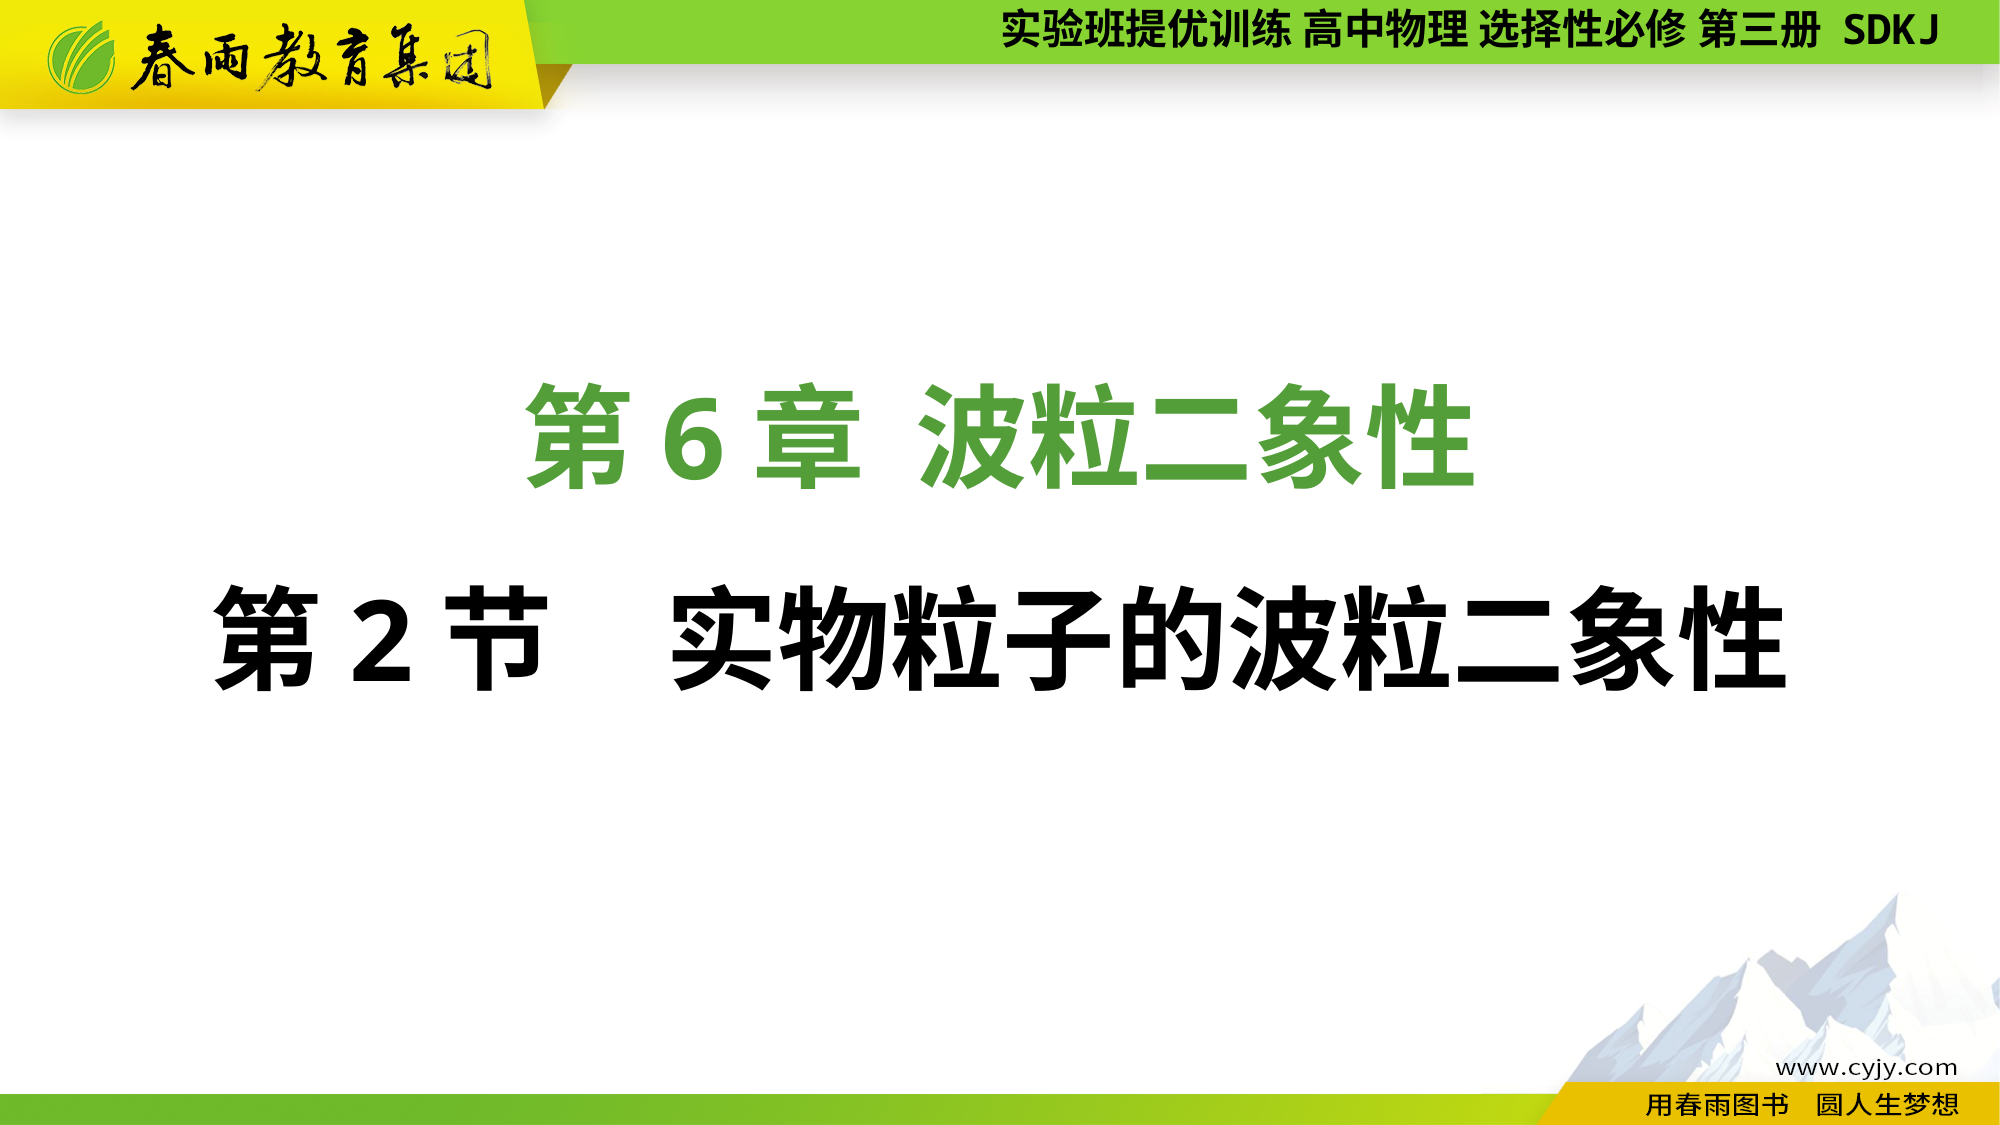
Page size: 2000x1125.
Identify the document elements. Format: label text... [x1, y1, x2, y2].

picture [0, 0, 2000, 1125]
text_box 第6章 波粒二象性 第2节 实物粒子的波粒二象性 [54, 291, 1946, 712]
